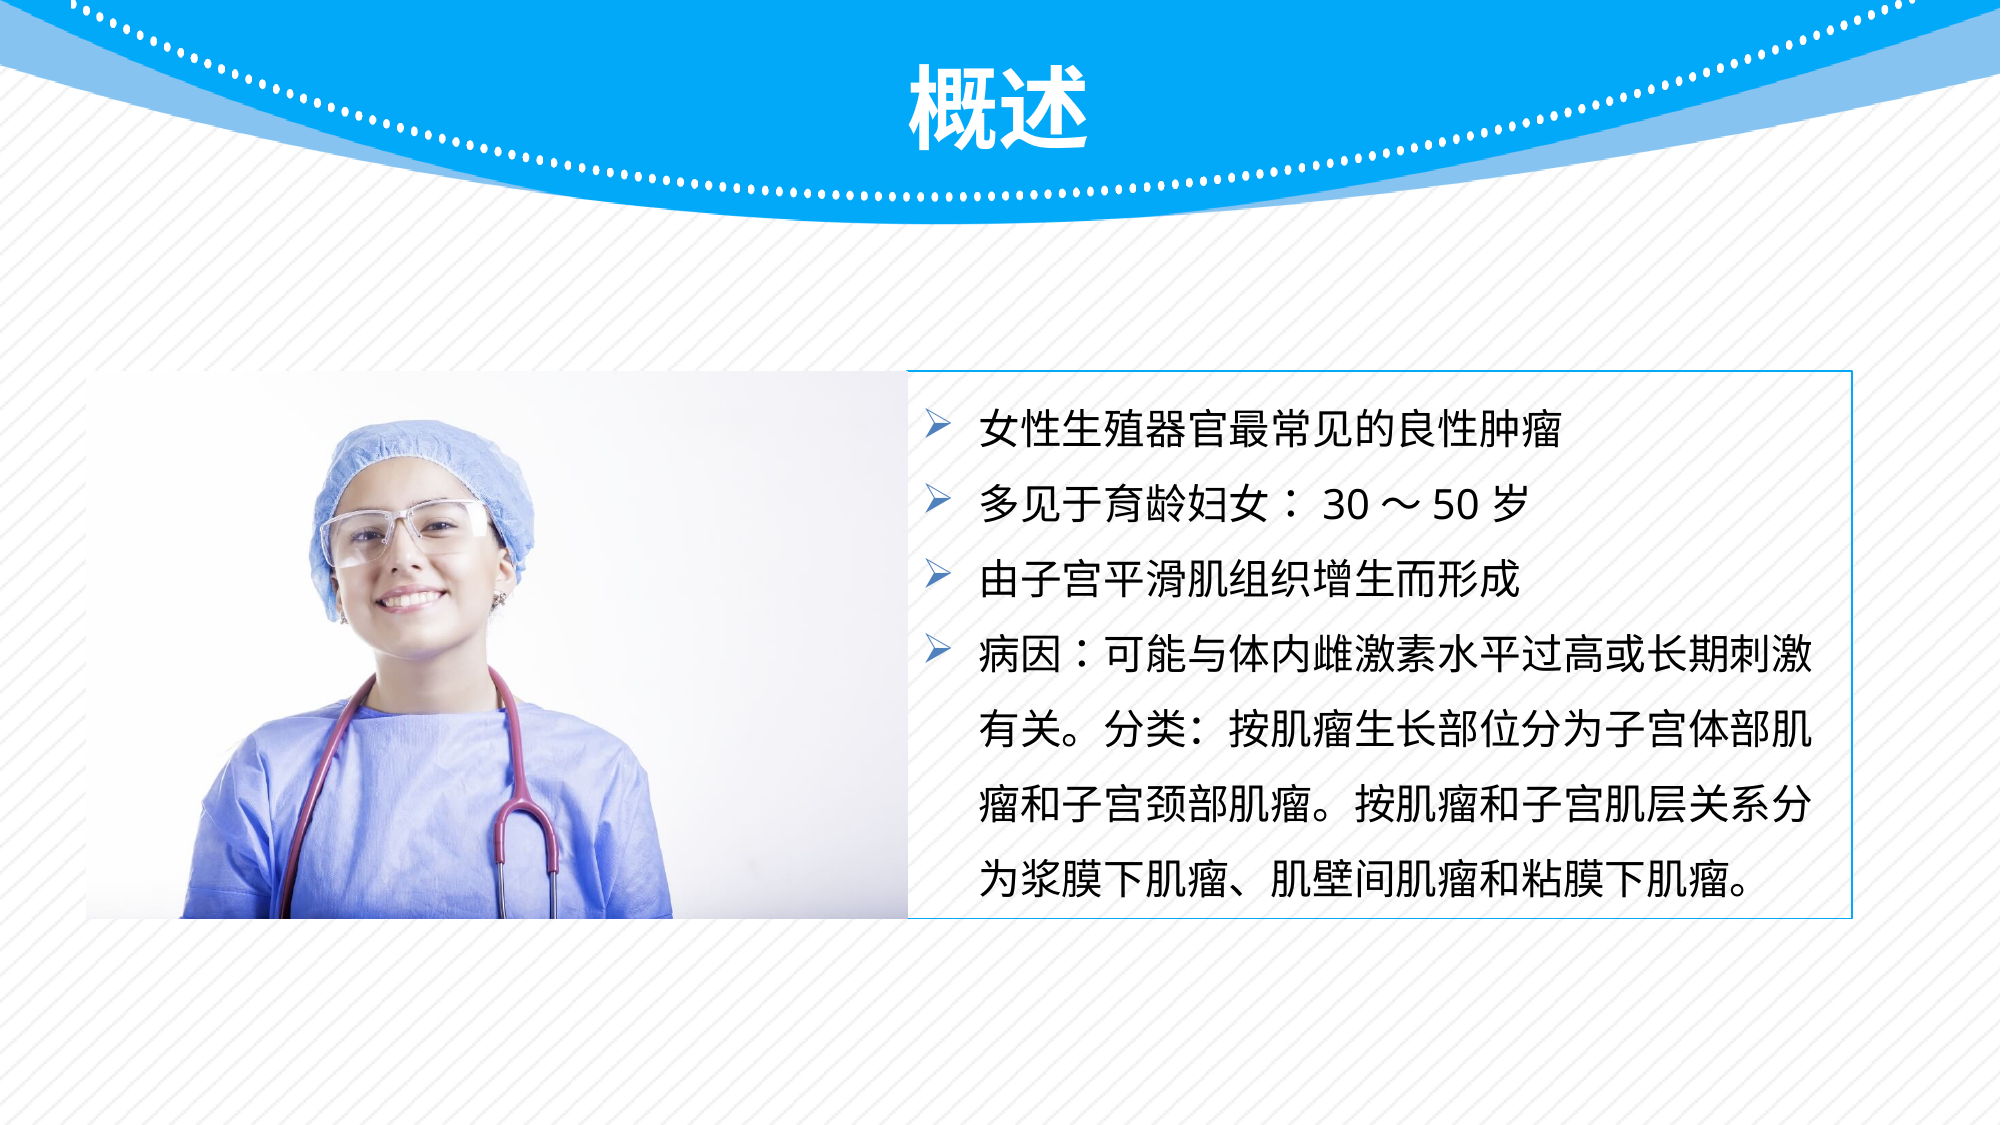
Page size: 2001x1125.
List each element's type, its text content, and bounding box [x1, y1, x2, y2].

picture [1537, 115, 1543, 124]
picture [1116, 185, 1121, 193]
picture [97, 13, 103, 21]
picture [1299, 164, 1305, 171]
picture [191, 54, 197, 62]
picture [151, 37, 156, 45]
picture [1003, 192, 1008, 200]
picture [1551, 112, 1557, 120]
picture [1855, 16, 1860, 24]
picture [1229, 173, 1235, 182]
picture [328, 103, 334, 111]
picture [1495, 125, 1501, 134]
picture [791, 188, 796, 197]
picture [523, 153, 529, 161]
text_box 概述 [892, 43, 1106, 169]
picture [932, 193, 937, 201]
picture [1676, 77, 1682, 85]
picture [1773, 46, 1778, 54]
picture [890, 193, 895, 201]
picture [1882, 6, 1888, 14]
picture [805, 190, 811, 197]
picture [876, 192, 881, 200]
picture [1841, 21, 1847, 30]
picture [1243, 172, 1249, 180]
picture [1704, 68, 1710, 77]
picture [453, 138, 459, 146]
picture [904, 193, 909, 201]
picture [1313, 162, 1319, 170]
picture [1579, 105, 1585, 113]
picture [1158, 182, 1164, 190]
picture [1896, 0, 1901, 8]
picture [1130, 184, 1136, 192]
picture [1059, 189, 1065, 197]
picture [398, 123, 403, 132]
picture [342, 108, 348, 116]
picture [1201, 177, 1206, 185]
picture [124, 25, 129, 34]
picture [1173, 180, 1178, 188]
picture [1690, 73, 1695, 81]
picture [1717, 64, 1723, 73]
picture [1635, 89, 1640, 97]
picture [1759, 50, 1764, 59]
picture [1031, 191, 1037, 199]
picture [110, 19, 116, 27]
picture [273, 85, 279, 93]
picture [1649, 85, 1654, 93]
picture [246, 75, 252, 83]
picture [1186, 179, 1192, 187]
picture [664, 176, 669, 184]
picture [565, 161, 571, 169]
picture [440, 134, 445, 143]
picture [635, 172, 641, 181]
picture [356, 112, 362, 120]
picture [1510, 122, 1515, 131]
picture [1621, 93, 1626, 101]
picture [1814, 31, 1819, 39]
picture [678, 178, 683, 186]
picture [607, 168, 613, 177]
picture [1869, 11, 1874, 19]
picture [1257, 170, 1263, 178]
picture [1827, 26, 1833, 34]
picture [205, 60, 211, 68]
picture [551, 159, 557, 167]
picture [1482, 129, 1487, 137]
picture [1017, 191, 1023, 199]
picture [137, 31, 143, 39]
picture [1607, 97, 1613, 105]
picture [1215, 175, 1220, 184]
picture [178, 49, 184, 57]
picture [315, 99, 320, 107]
picture [748, 185, 754, 193]
picture [960, 193, 966, 201]
picture [947, 193, 952, 201]
picture [1593, 101, 1599, 109]
picture [1411, 144, 1417, 152]
picture [425, 131, 431, 139]
picture [1102, 186, 1107, 195]
picture [1662, 81, 1668, 89]
picture [0, 0, 2001, 1125]
picture [1800, 36, 1806, 44]
picture [720, 183, 726, 191]
picture [537, 156, 543, 164]
picture [1383, 149, 1389, 157]
picture [989, 192, 994, 200]
picture [975, 192, 980, 201]
picture [301, 94, 306, 103]
picture [1731, 60, 1737, 68]
picture [1468, 132, 1473, 140]
picture [777, 187, 782, 196]
picture [1342, 157, 1347, 165]
picture [1073, 188, 1079, 197]
picture [692, 180, 698, 188]
picture [1369, 152, 1375, 160]
picture [1565, 108, 1571, 117]
picture [1745, 55, 1751, 63]
picture [734, 184, 740, 192]
picture [1439, 138, 1445, 146]
picture [219, 65, 225, 73]
picture [164, 43, 170, 51]
picture [861, 192, 867, 200]
picture [579, 164, 585, 172]
picture [412, 127, 417, 135]
picture [232, 70, 238, 78]
picture [1523, 119, 1529, 127]
picture [847, 191, 853, 199]
picture [1786, 41, 1792, 49]
picture [833, 191, 839, 199]
text_box 女性生殖器官最常见的良性肿瘤 多见于育龄妇女：30～50岁 由子宫平滑肌组织增生而形成 病因：可能与体内雌激素水平过高或长期刺激有关。分类：按肌瘤生长部位分为子宫体部肌瘤和子宫颈部肌瘤。按肌瘤和子宫肌层关系分为浆膜下肌瘤、肌壁间肌瘤和粘膜下肌瘤。 [908, 371, 1853, 919]
picture [622, 170, 627, 179]
picture [1426, 141, 1431, 149]
picture [593, 166, 599, 174]
picture [706, 181, 712, 190]
picture [1397, 147, 1403, 155]
picture [481, 145, 487, 152]
picture [384, 120, 389, 128]
picture [509, 151, 515, 159]
picture [495, 147, 501, 156]
picture [467, 141, 473, 149]
picture [1454, 135, 1459, 143]
picture [1088, 187, 1093, 196]
picture [763, 186, 768, 195]
picture [1045, 190, 1051, 198]
picture [1271, 168, 1277, 176]
picture [370, 116, 376, 124]
picture [649, 174, 655, 183]
picture [287, 90, 293, 98]
picture [1356, 154, 1361, 163]
picture [819, 190, 825, 198]
picture [1144, 183, 1150, 191]
picture [918, 193, 924, 201]
picture [1285, 166, 1291, 174]
picture [260, 80, 265, 88]
picture [84, 7, 89, 15]
